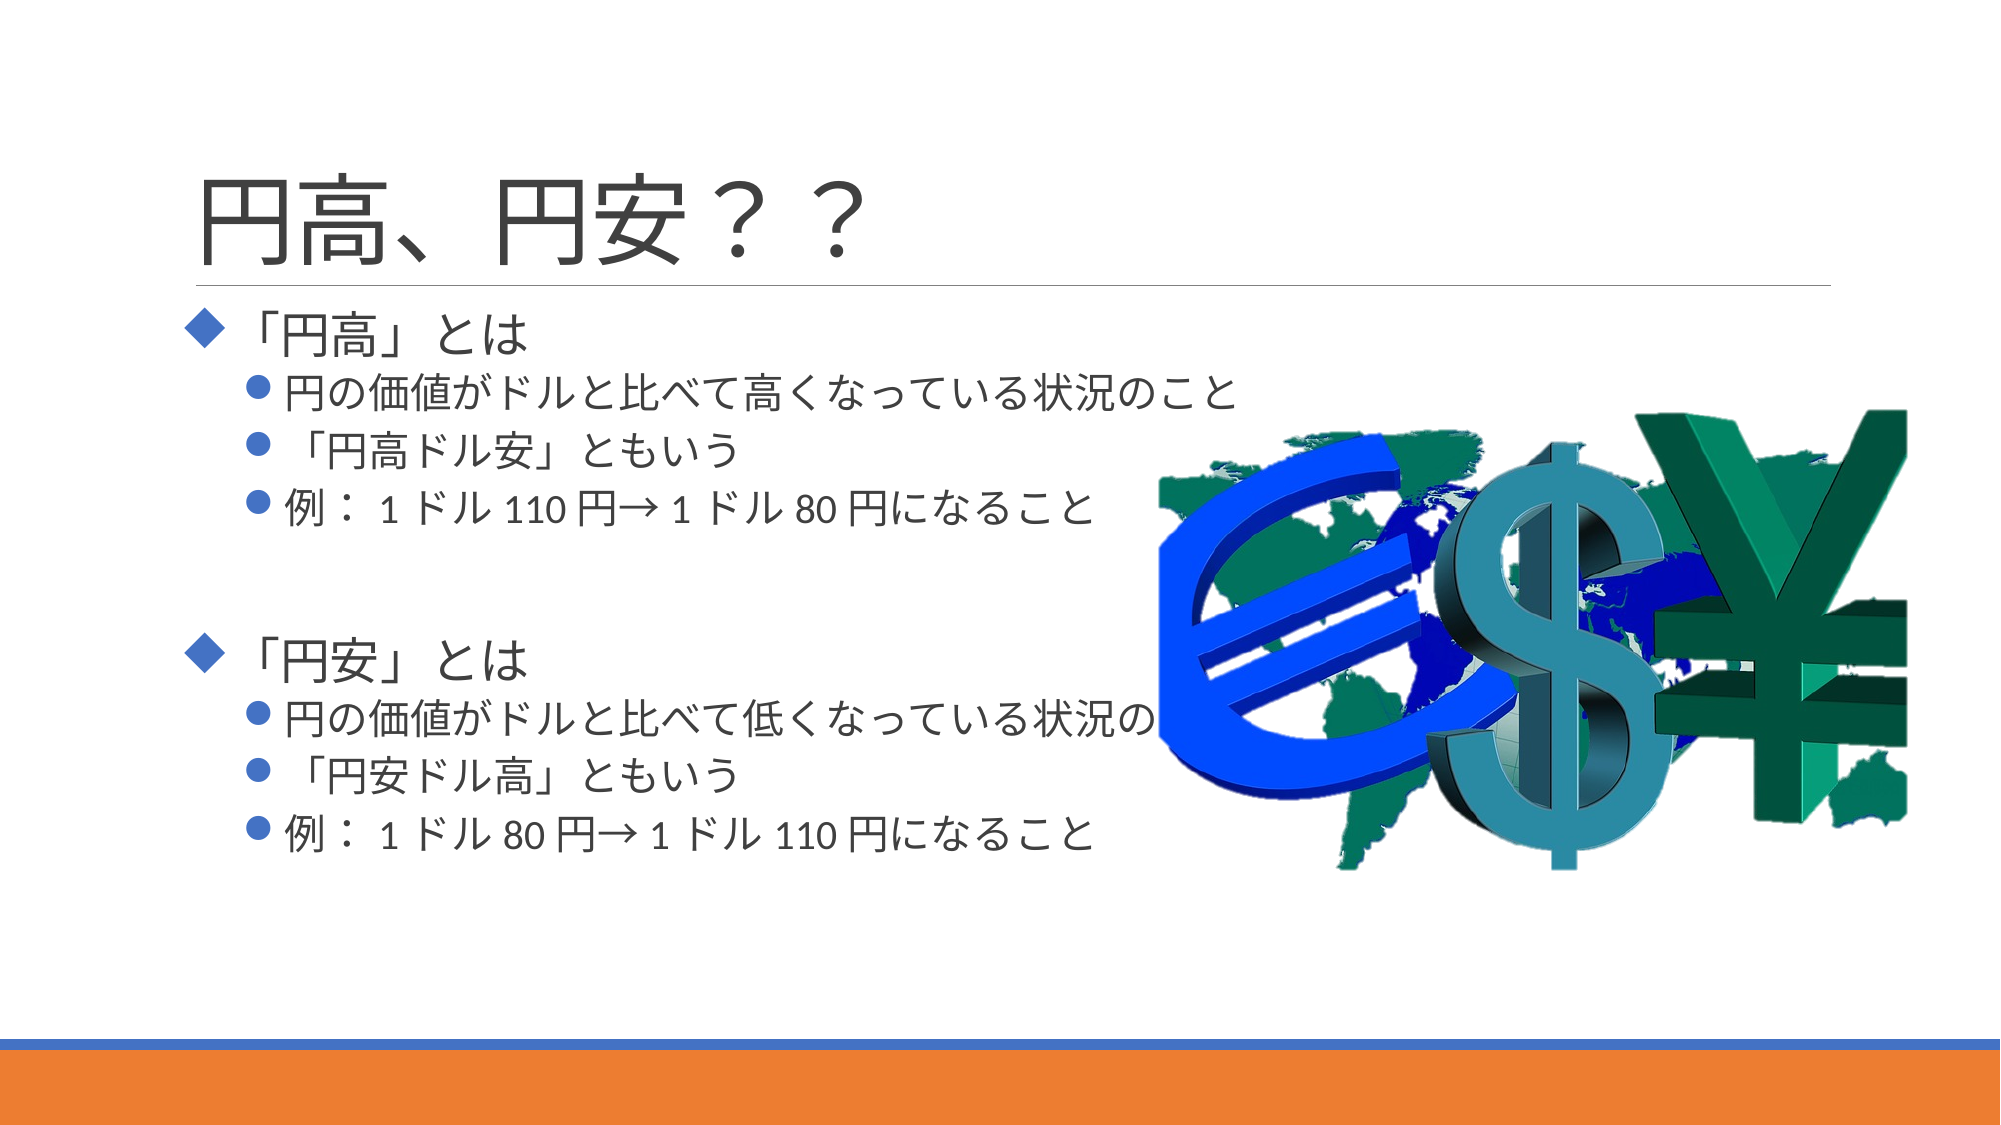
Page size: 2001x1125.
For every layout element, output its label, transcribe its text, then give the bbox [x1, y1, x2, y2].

picture [1064, 335, 2000, 930]
title 円高、円安？？ [180, 47, 1830, 285]
list 「円高」とは 円の価値がドルと比べて高くなっている状況のこと 「円高ドル安」ともいう 例：1ドル110円→1ドル80円になること 「円安」とは 円の価値がドルと比べて低くなっている状況のこと 「円安ドル高」ともいう 例：1ドル80円→1ドル110円になること [180, 302, 1830, 963]
